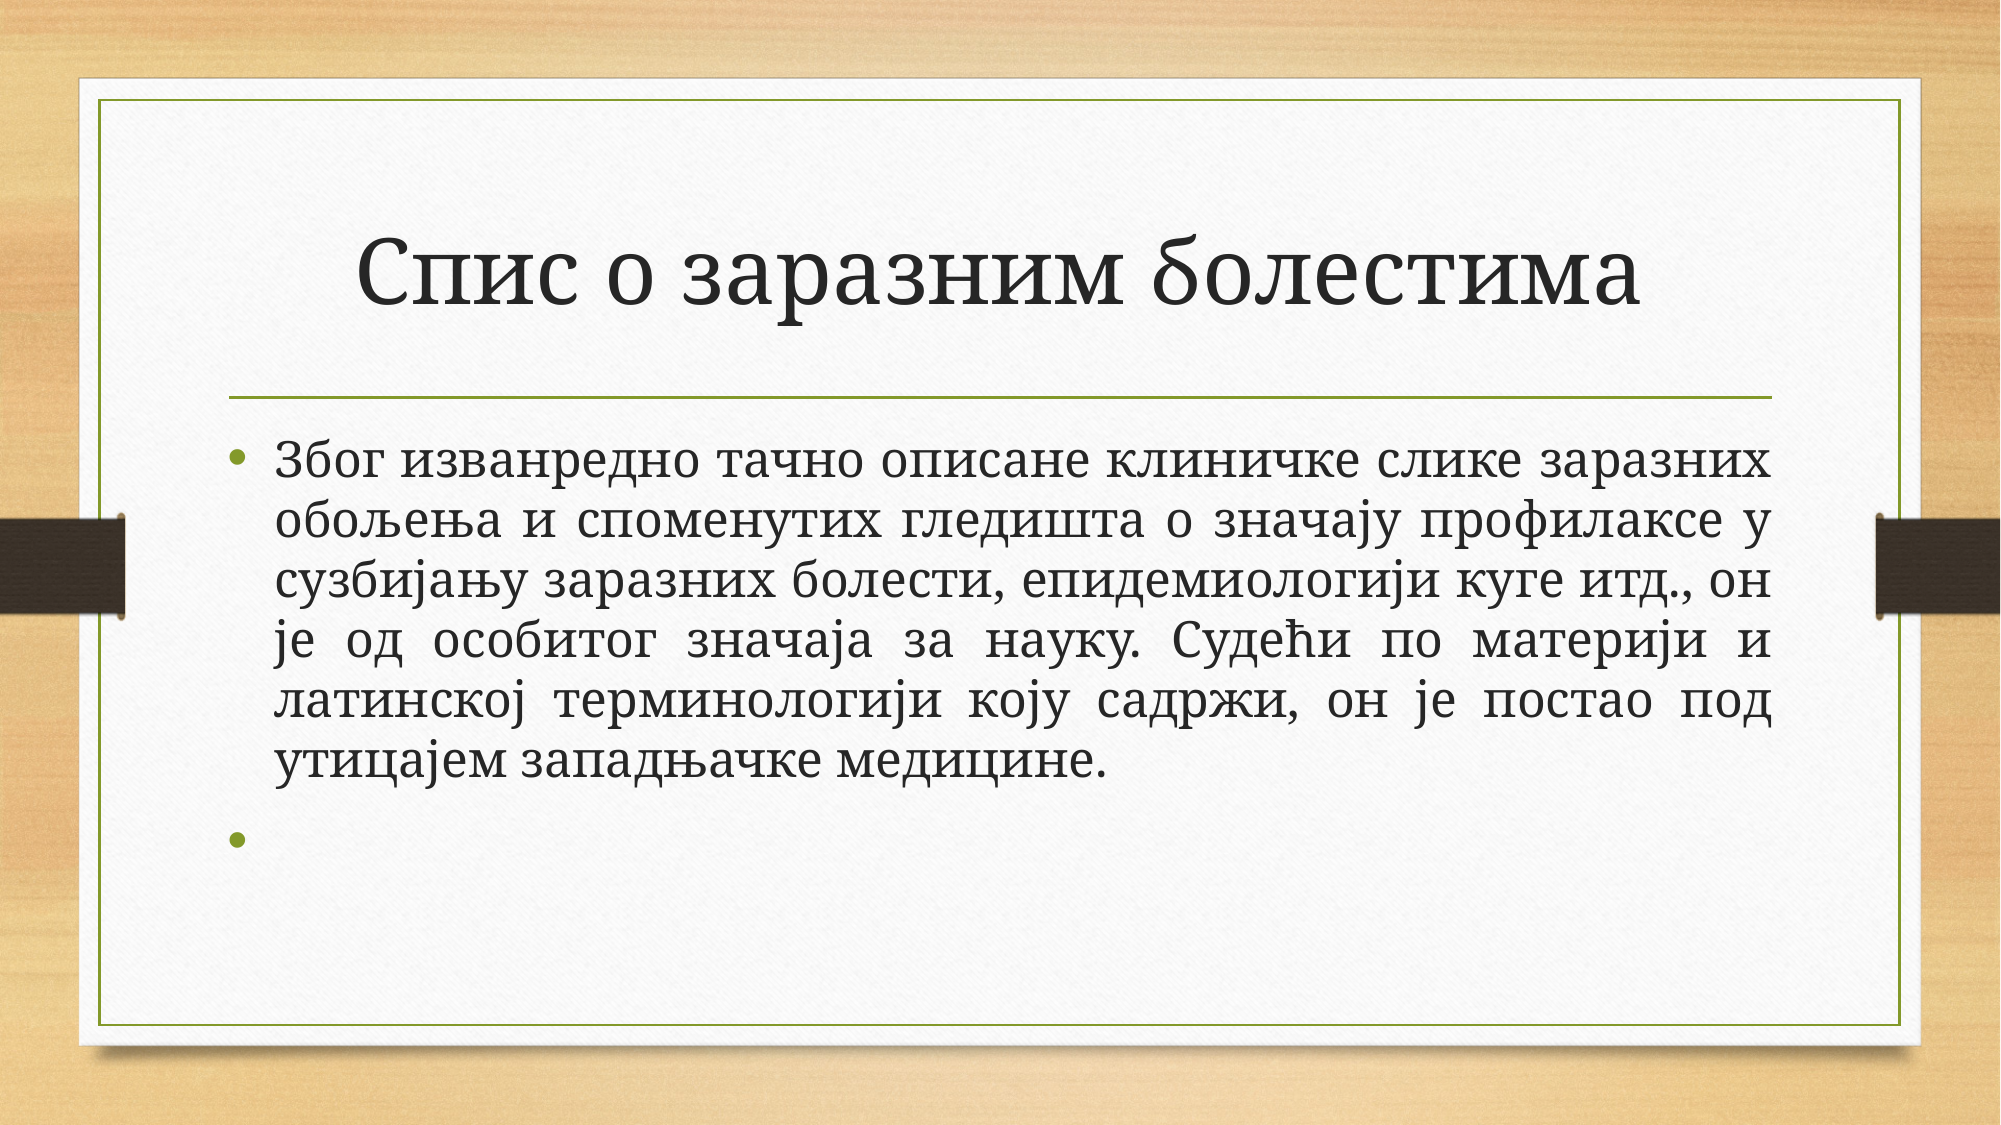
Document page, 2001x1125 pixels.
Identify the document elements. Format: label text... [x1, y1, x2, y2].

picture [0, 0, 2001, 1125]
list Због изванредно тачно описане клиничке слике заразних обољења и споменутих гледишта о значају профилаксе у сузбијању заразних болести, епидемиологији куге итд., он је од особитог значаја за науку. Судећи по материји и латинској терминологији коју садржи, он је постао под утицајем западњачке медицине. [212, 419, 1788, 964]
title Спис о заразним болестима [212, 161, 1788, 375]
